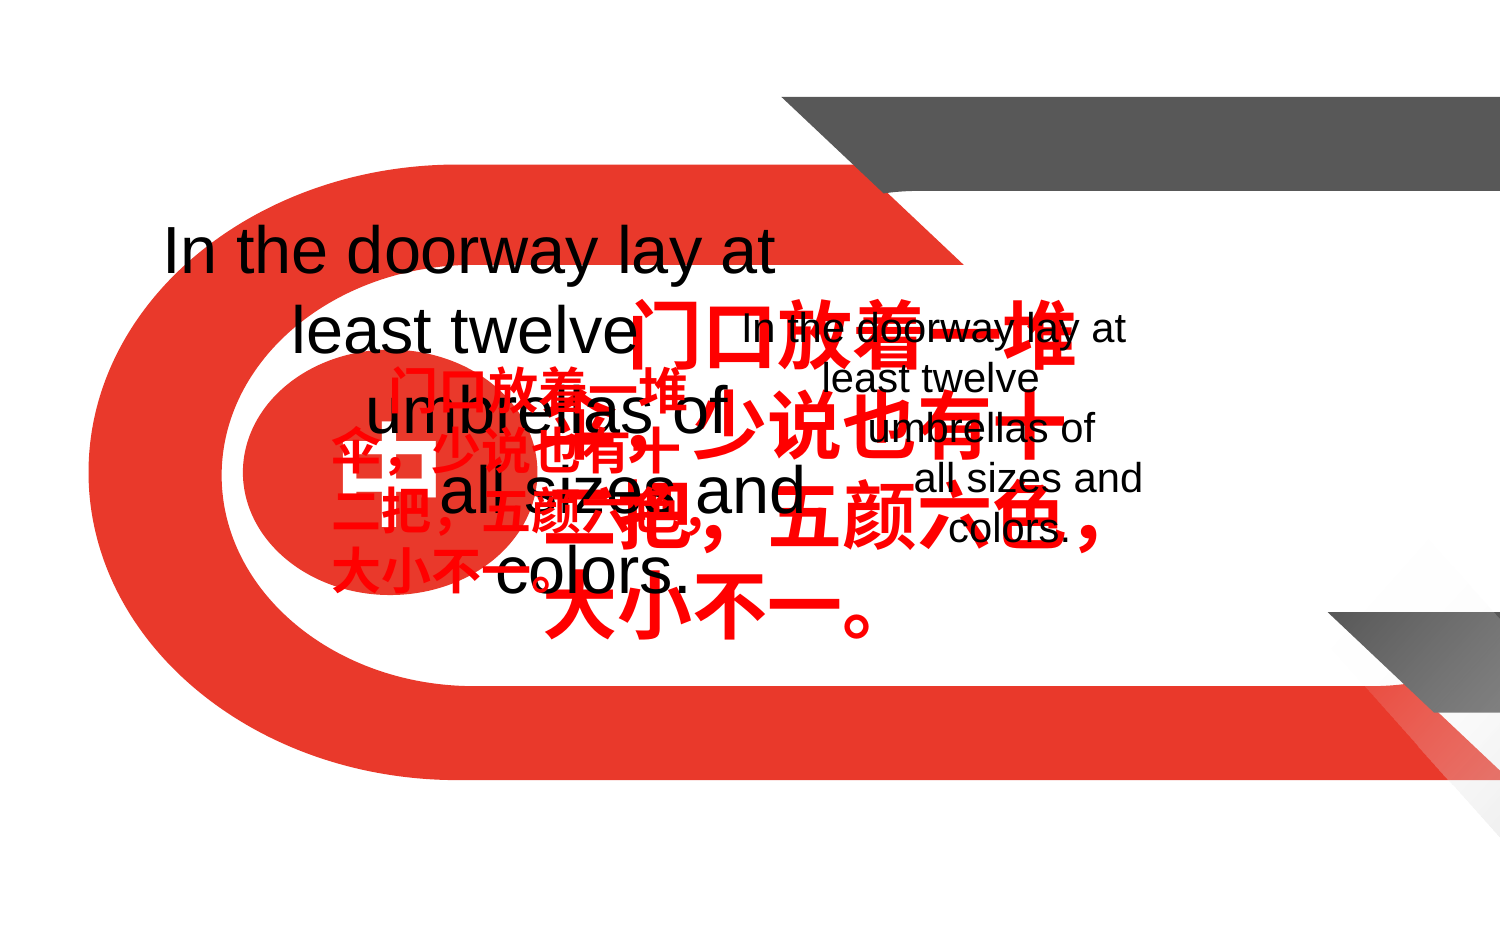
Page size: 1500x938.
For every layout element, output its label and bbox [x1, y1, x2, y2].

text_box [88, 0, 1500, 938]
